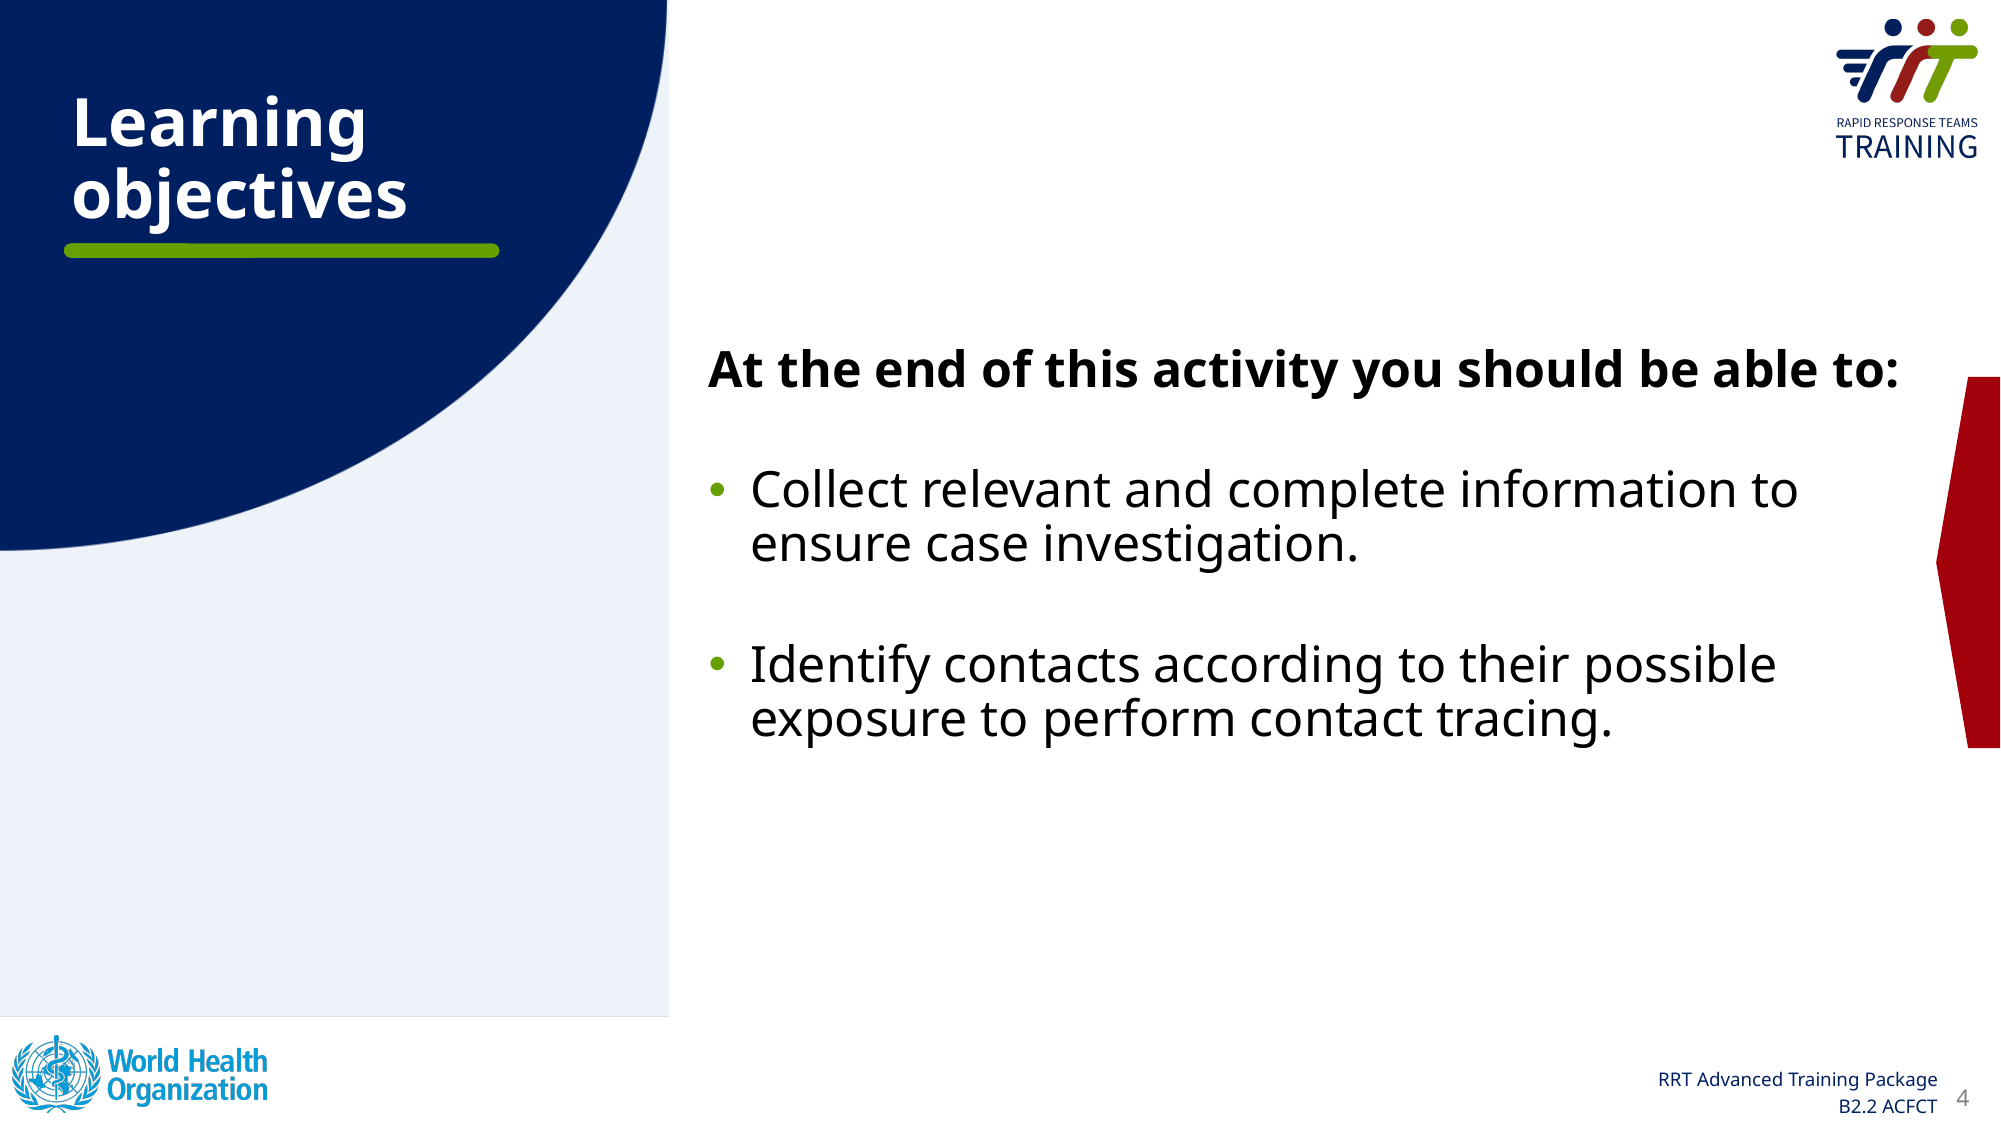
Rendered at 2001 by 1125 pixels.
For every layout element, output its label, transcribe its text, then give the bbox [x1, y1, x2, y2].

picture [12, 1083, 48, 1113]
picture [58, 1050, 64, 1058]
title Learning objectives [63, 63, 600, 259]
picture [0, 0, 669, 1018]
list At the end of this activity you should be able to: Collect relevant and complete information to ensure case investigation. Identify contacts according to their possible exposure to perform contact tracing. [700, 336, 1937, 789]
picture [12, 1035, 267, 1113]
text_box [63, 243, 500, 258]
picture [1835, 19, 1978, 167]
